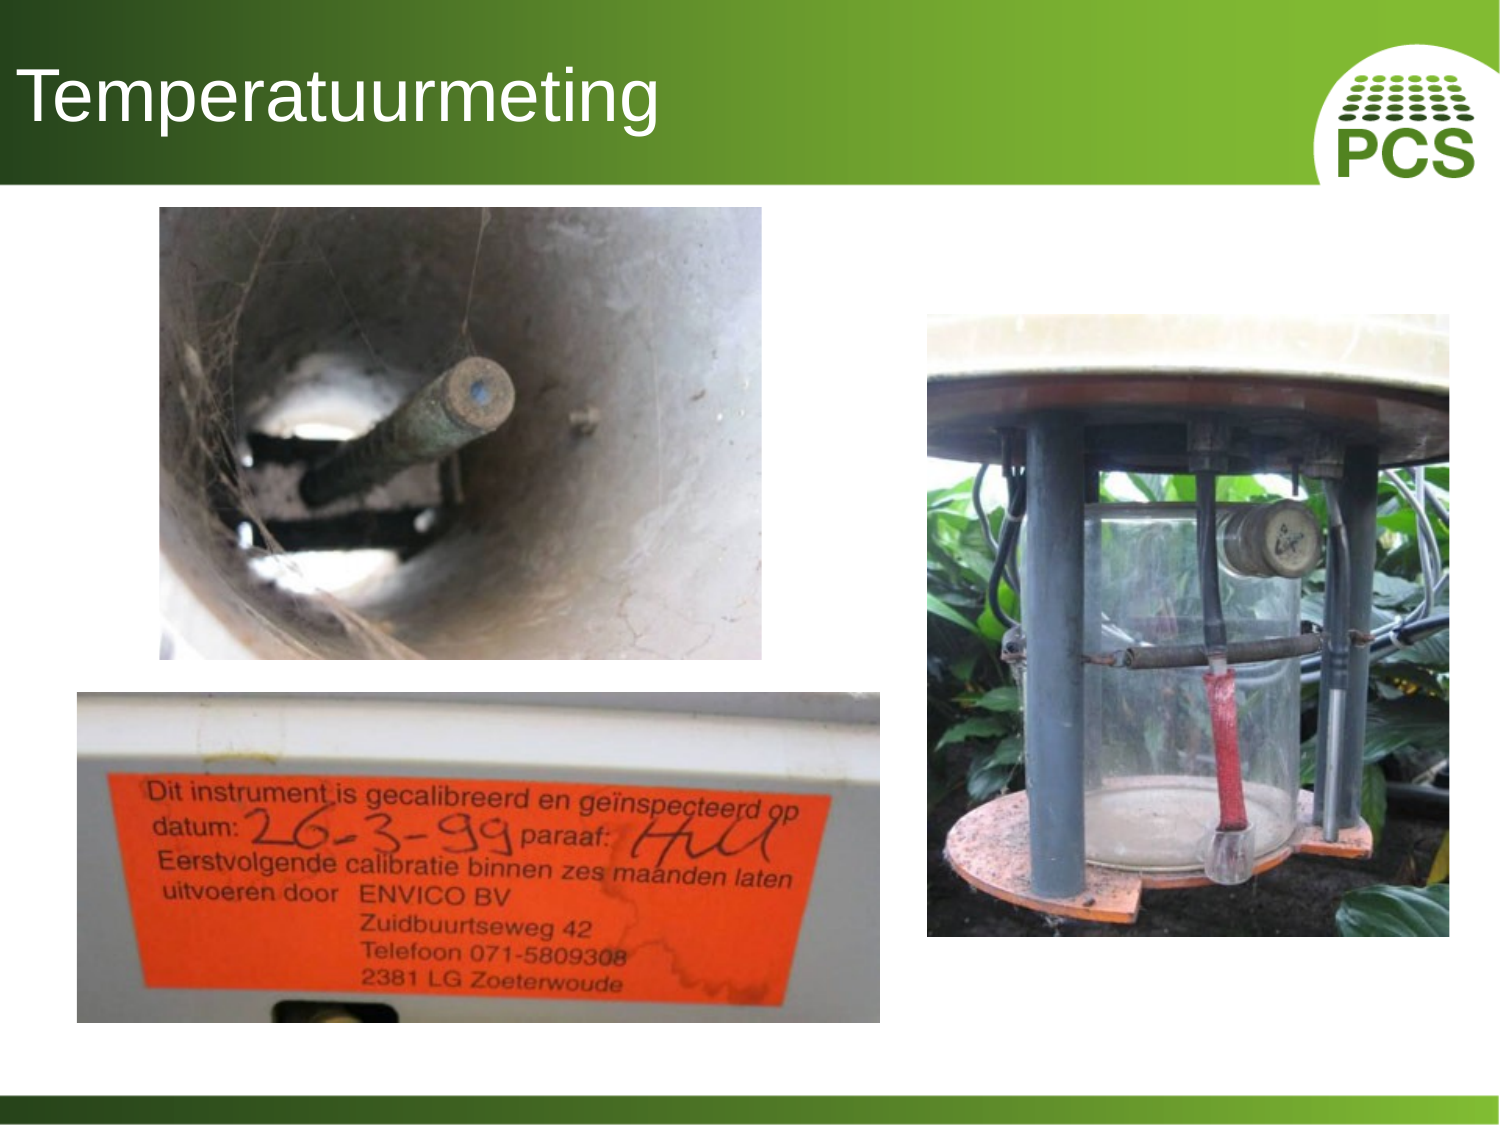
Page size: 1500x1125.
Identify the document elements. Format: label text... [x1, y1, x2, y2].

title Temperatuurmeting [12, 44, 673, 235]
text_box [159, 207, 762, 660]
text_box [76, 692, 880, 1024]
text_box [927, 314, 1450, 937]
picture [0, 0, 1500, 1125]
